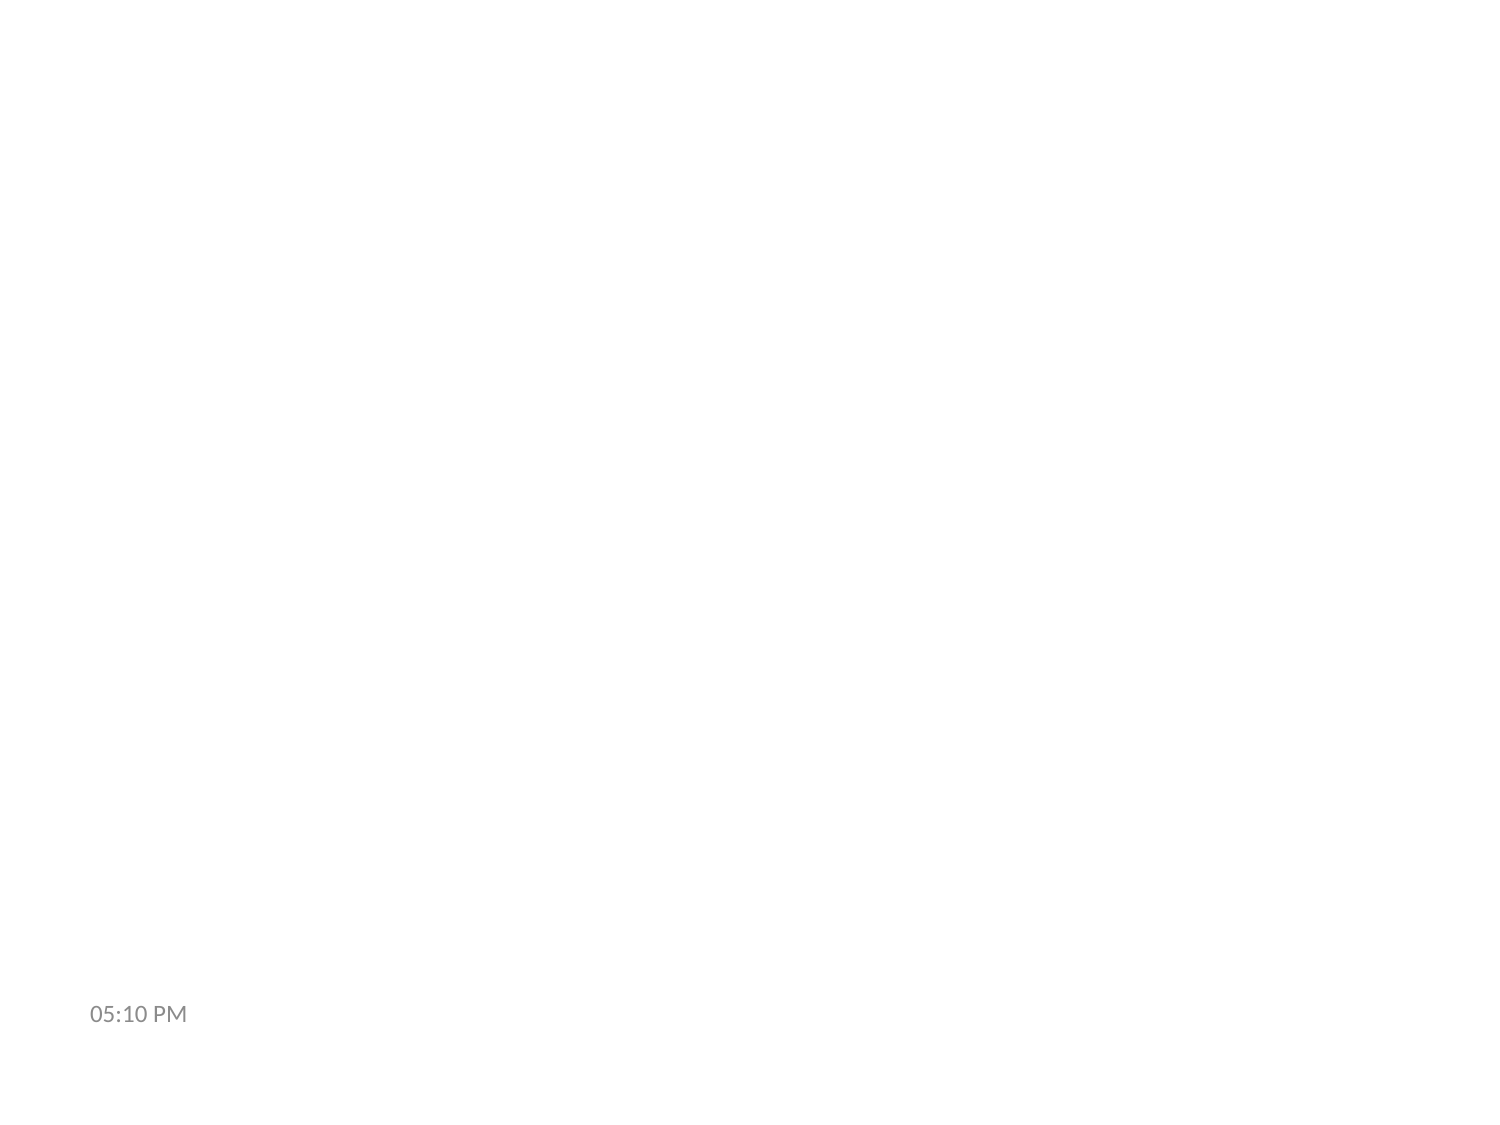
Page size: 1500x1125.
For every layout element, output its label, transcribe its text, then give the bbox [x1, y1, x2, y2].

text_box 3:35 PM [75, 982, 425, 1043]
